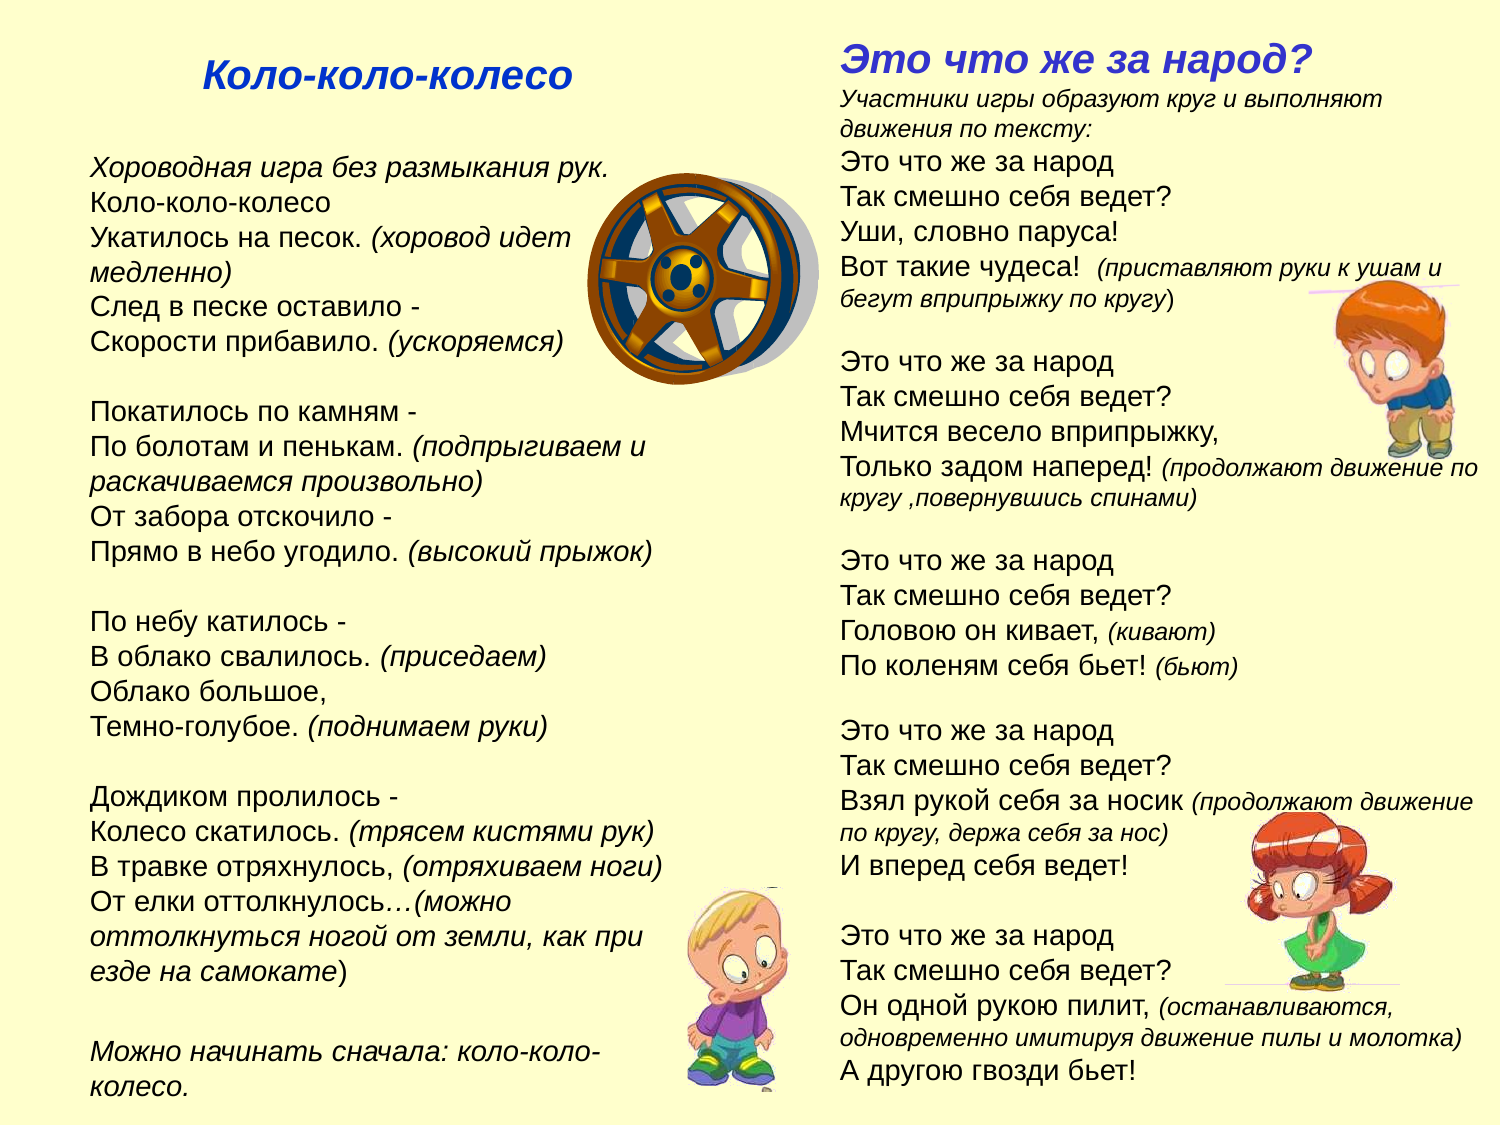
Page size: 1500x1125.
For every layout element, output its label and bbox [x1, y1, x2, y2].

text_box [74, 24, 1500, 1109]
